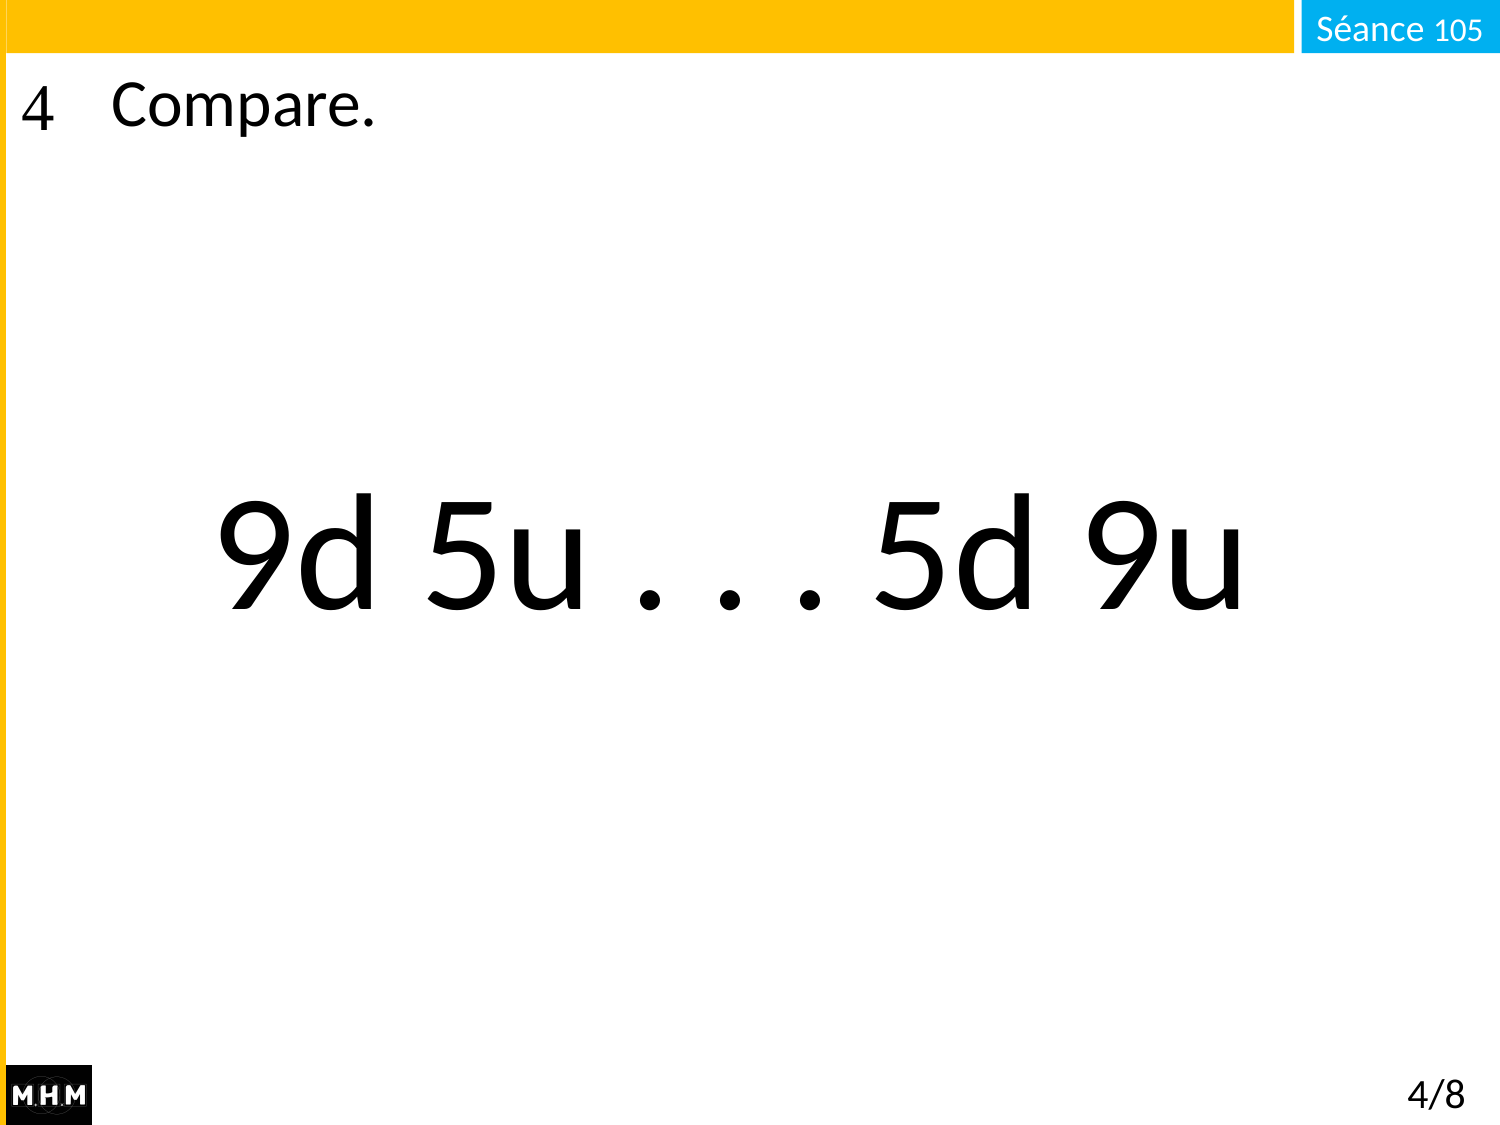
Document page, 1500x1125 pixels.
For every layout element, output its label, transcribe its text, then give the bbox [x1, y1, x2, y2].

picture [6, 1065, 92, 1125]
title Compare. [96, 60, 1391, 149]
list 4/8 [1373, 1064, 1500, 1125]
text_box 9d 5u . . . 5d 9u [196, 435, 1360, 650]
